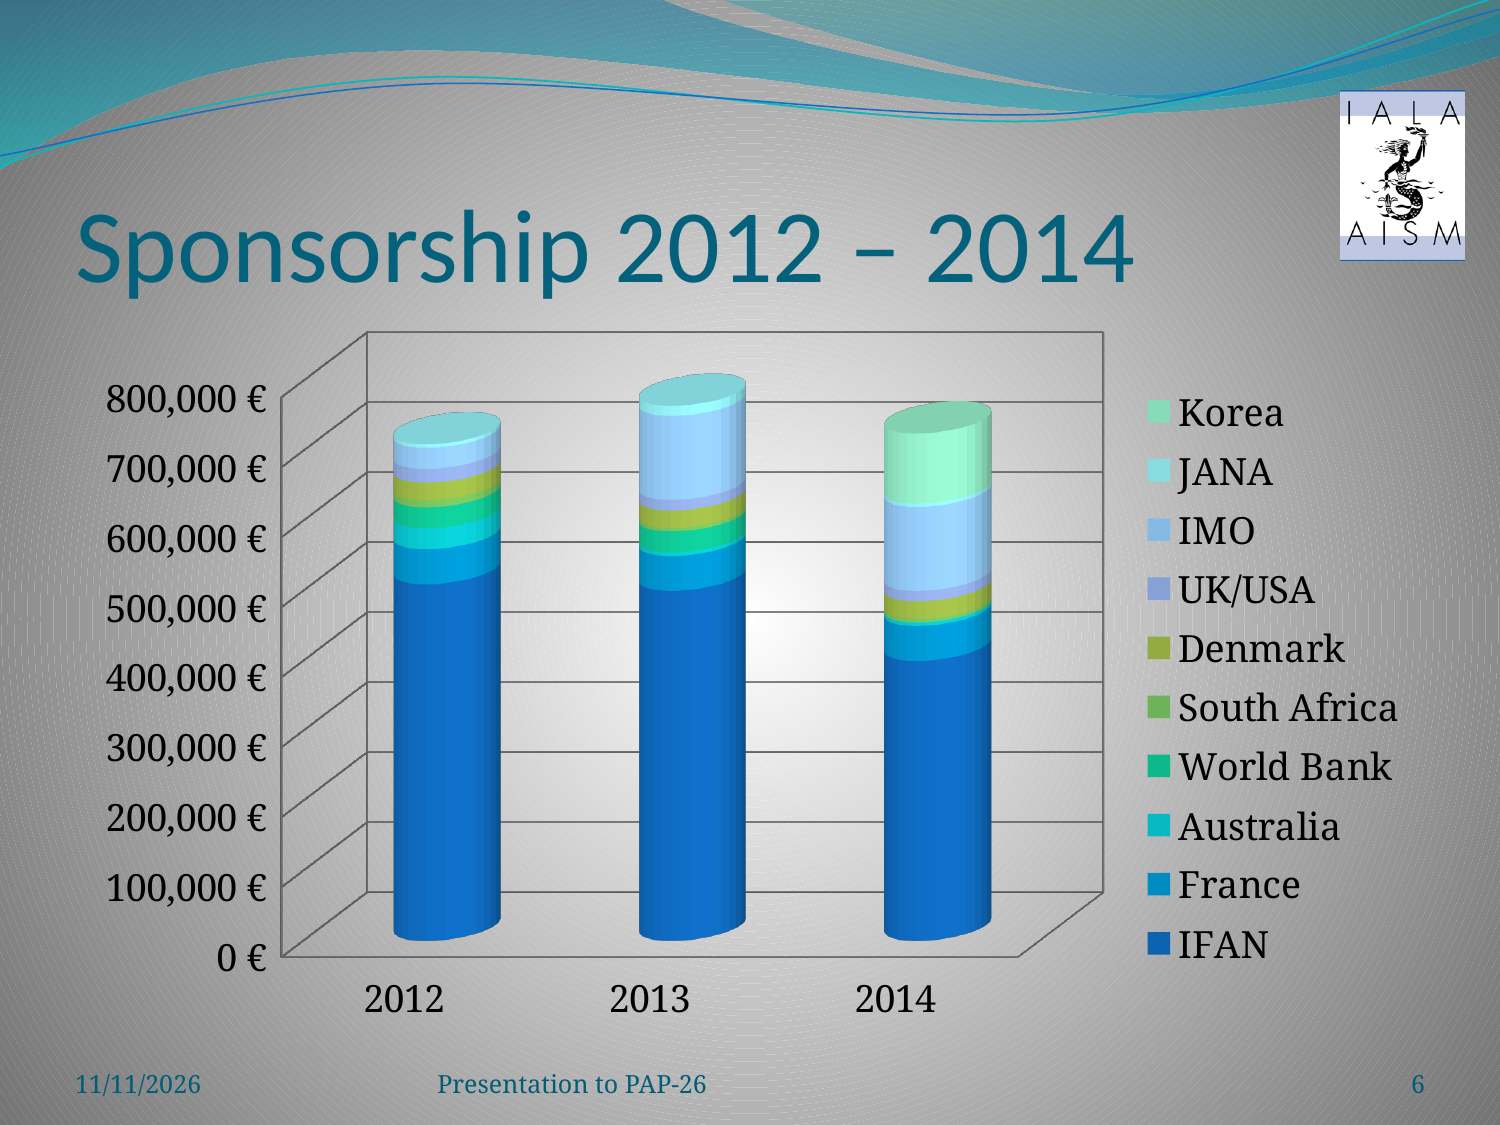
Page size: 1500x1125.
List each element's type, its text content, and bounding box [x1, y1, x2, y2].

picture [1340, 90, 1465, 261]
slide_number 14 [1299, 1046, 1425, 1051]
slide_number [75, 1046, 425, 1051]
chart [74, 317, 1426, 1038]
footer Presentation to PAP-26 [437, 1051, 988, 1103]
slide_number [75, 1050, 425, 1103]
title Sponsorship 2012 – 2014 [75, 115, 1425, 303]
slide_number 6 [1299, 1050, 1425, 1103]
